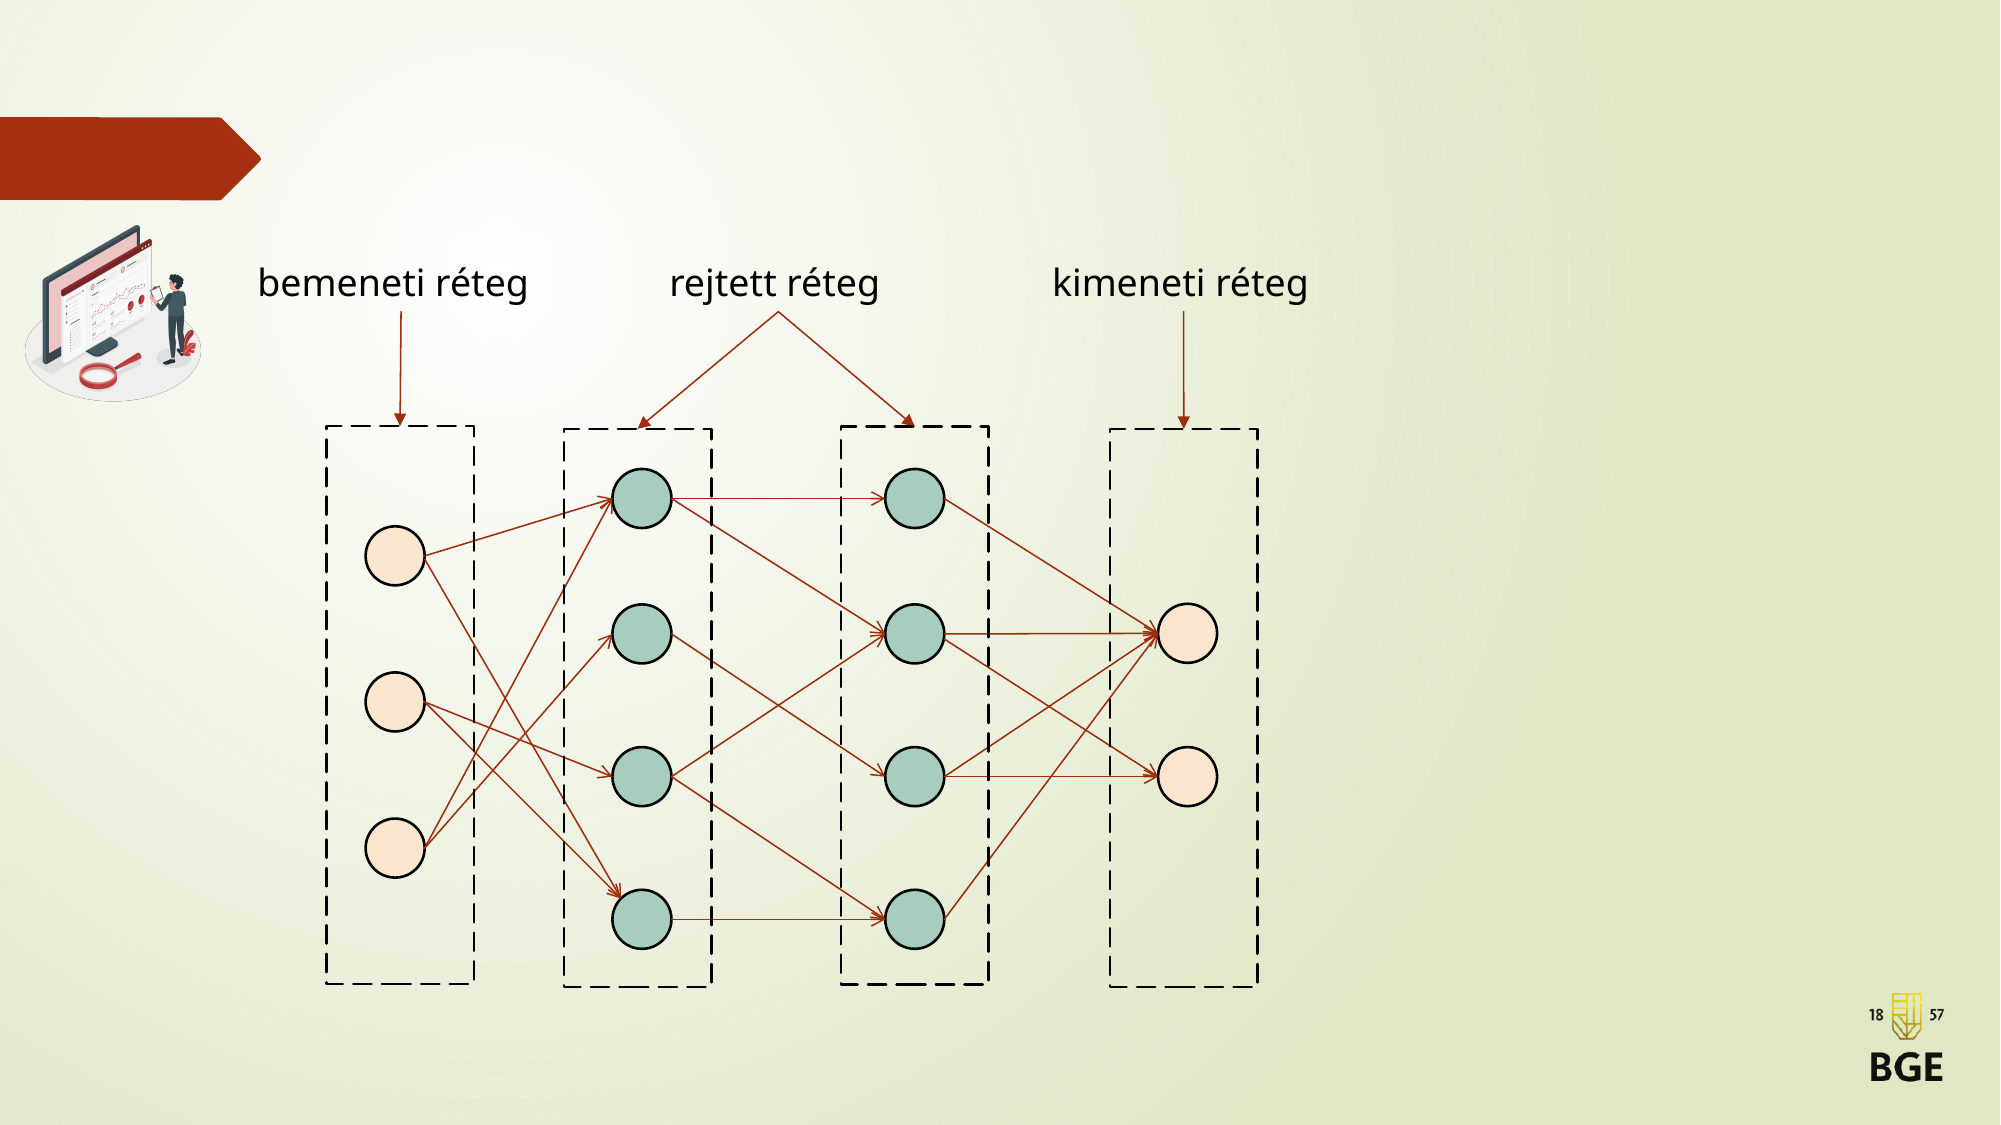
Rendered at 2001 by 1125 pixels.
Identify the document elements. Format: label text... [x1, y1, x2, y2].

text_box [424, 498, 613, 849]
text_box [617, 558, 622, 701]
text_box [671, 633, 886, 776]
text_box [840, 425, 990, 986]
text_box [671, 776, 886, 919]
text_box kimeneti réteg [1037, 251, 1330, 312]
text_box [778, 312, 915, 427]
picture [17, 217, 208, 408]
text_box rejtett réteg [654, 251, 903, 311]
text_box [325, 425, 475, 985]
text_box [671, 498, 886, 633]
text_box [1109, 428, 1259, 988]
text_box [424, 701, 622, 899]
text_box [637, 312, 777, 430]
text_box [944, 498, 1159, 632]
picture [1853, 984, 1958, 1090]
text_box [563, 428, 713, 988]
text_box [944, 633, 1159, 920]
text_box bemeneti réteg [242, 251, 560, 312]
